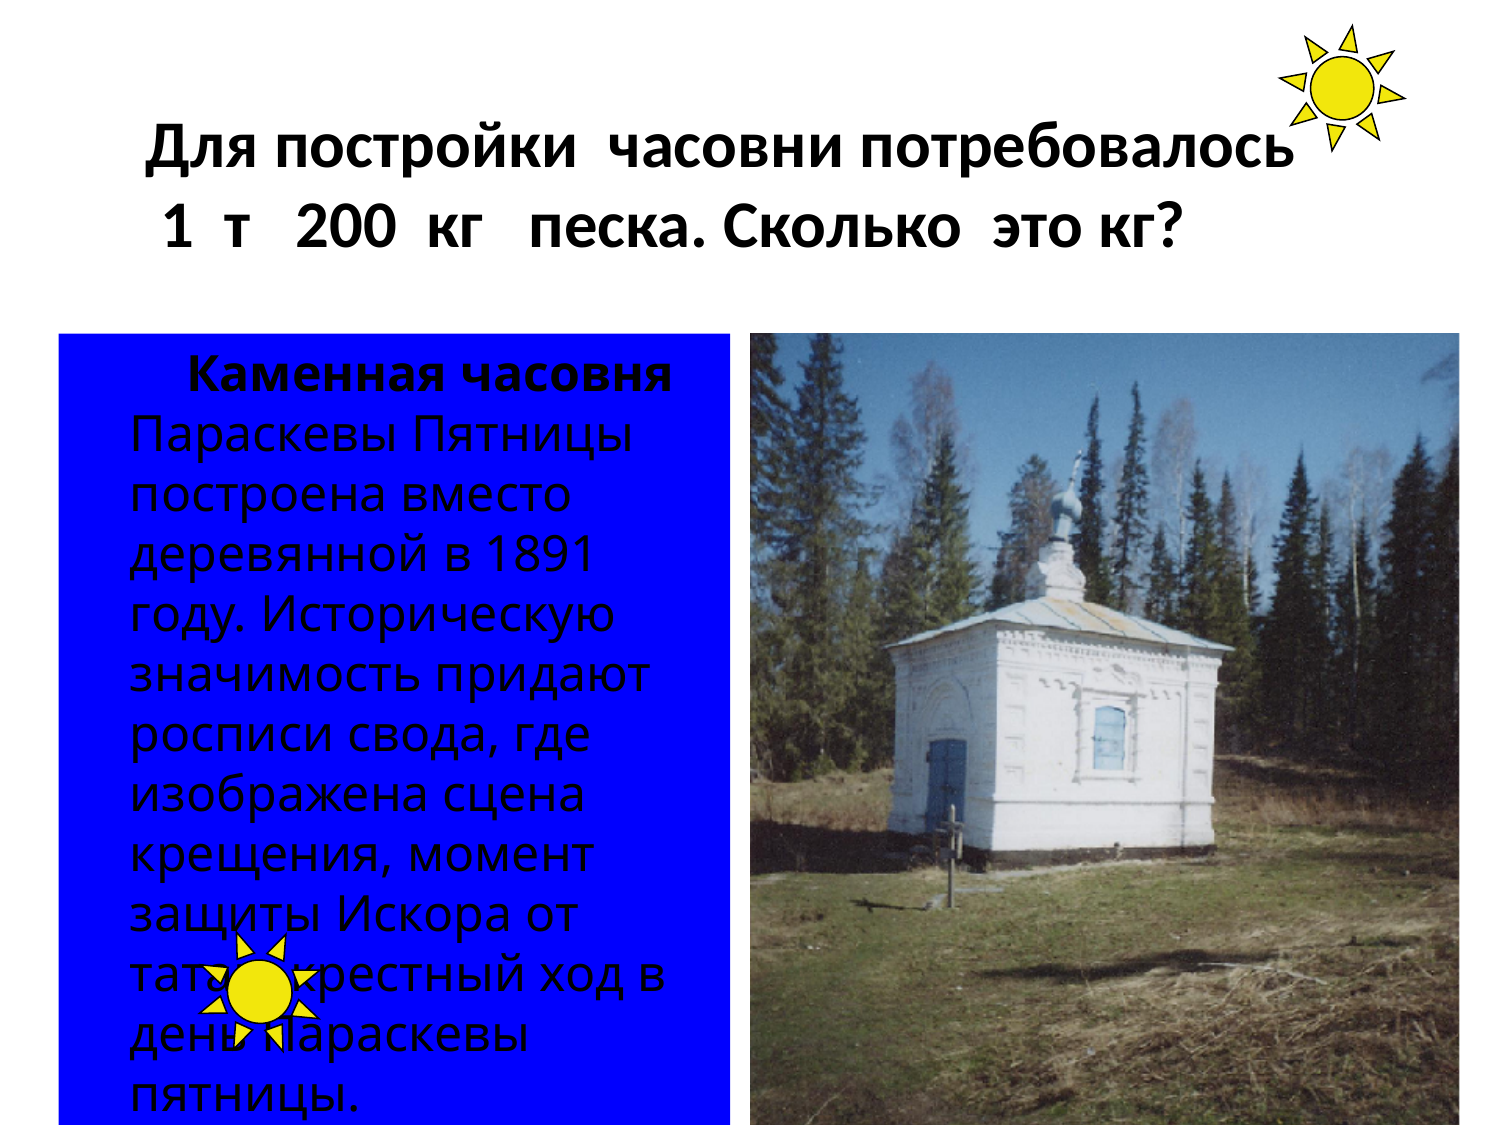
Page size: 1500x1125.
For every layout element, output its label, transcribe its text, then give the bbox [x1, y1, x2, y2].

text_box [266, 934, 286, 962]
text_box [227, 960, 293, 1024]
text_box [236, 932, 255, 960]
text_box Для постройки часовни потребовалось 1 т 200 кг песка. Сколько это кг? [130, 93, 1312, 269]
text_box [292, 970, 320, 988]
text_box [291, 999, 319, 1019]
text_box [1356, 113, 1380, 140]
text_box [1377, 85, 1405, 104]
text_box [1339, 25, 1358, 53]
text_box [200, 964, 229, 984]
text_box [1327, 124, 1346, 151]
text_box [199, 996, 228, 1014]
list Каменная часовня Параскевы Пятницы построена вместо деревянной в 1891 году. Историческую значимость придают росписи свода, где изображена сцена крещения, момент защиты Искора от татар, крестный ход в день Параскевы пятницы. [58, 333, 731, 1125]
picture [749, 333, 1460, 1125]
text_box [1305, 36, 1328, 64]
text_box [233, 1022, 253, 1050]
text_box [1279, 73, 1307, 92]
text_box [1367, 51, 1394, 74]
text_box [264, 1024, 283, 1052]
text_box [1310, 56, 1374, 120]
